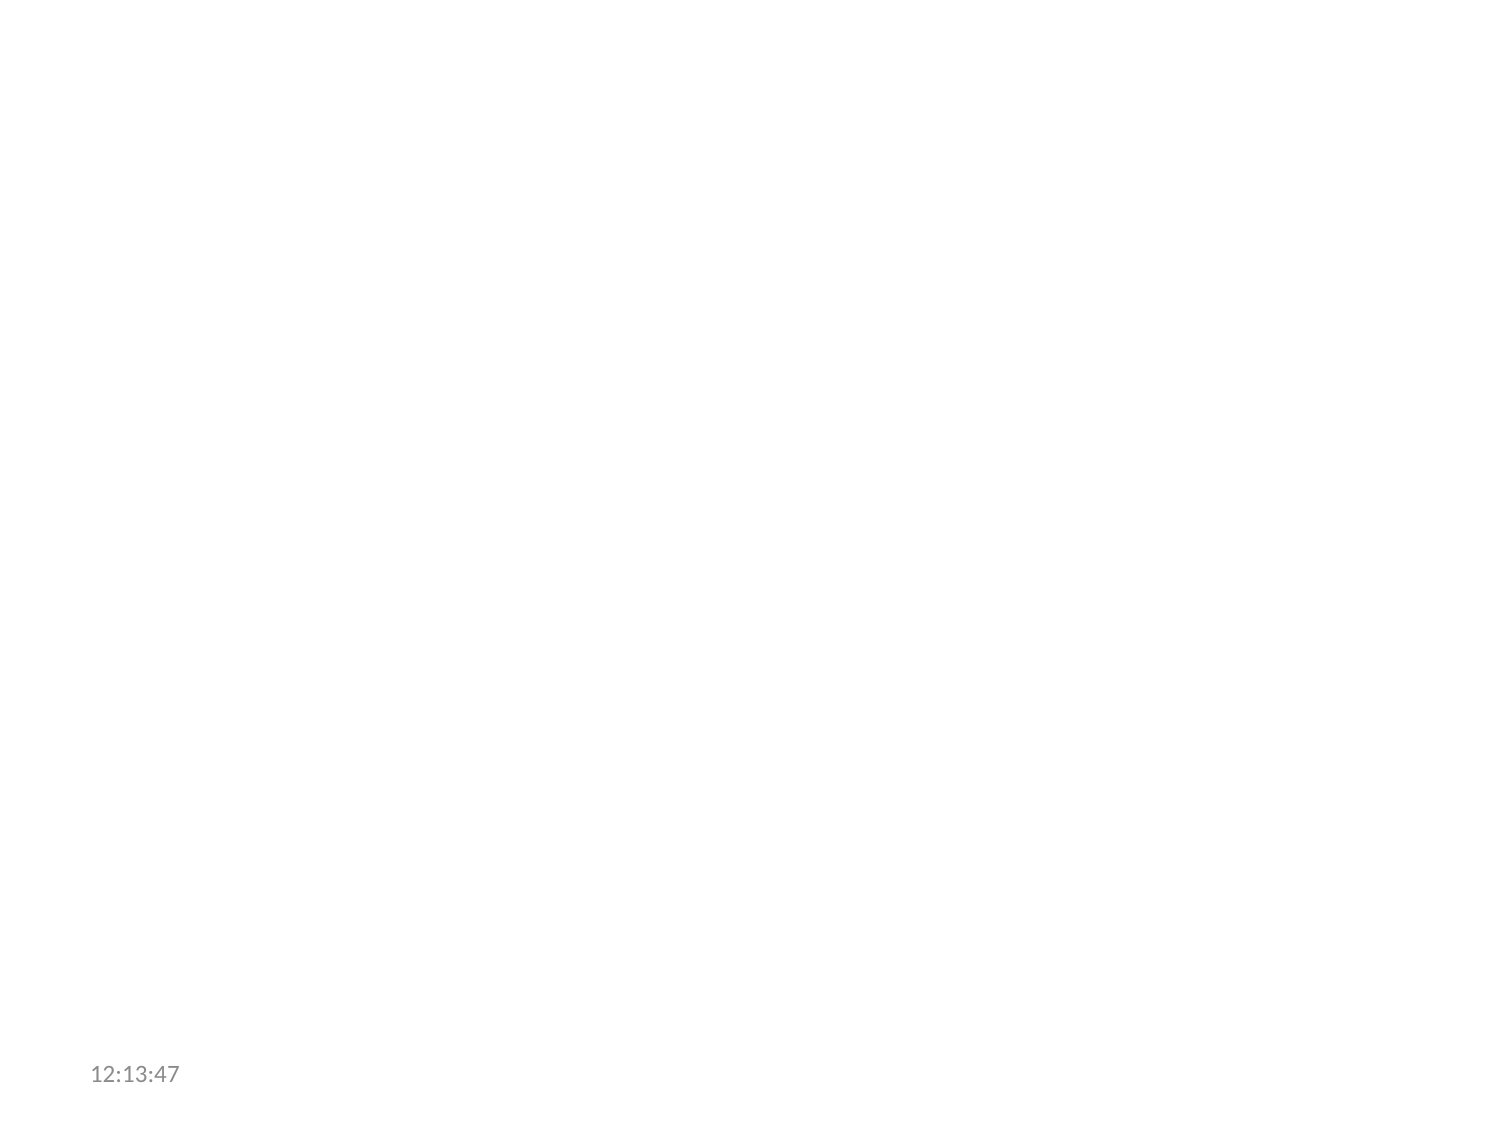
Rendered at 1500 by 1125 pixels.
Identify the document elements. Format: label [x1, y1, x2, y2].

slide_number [75, 1042, 425, 1103]
